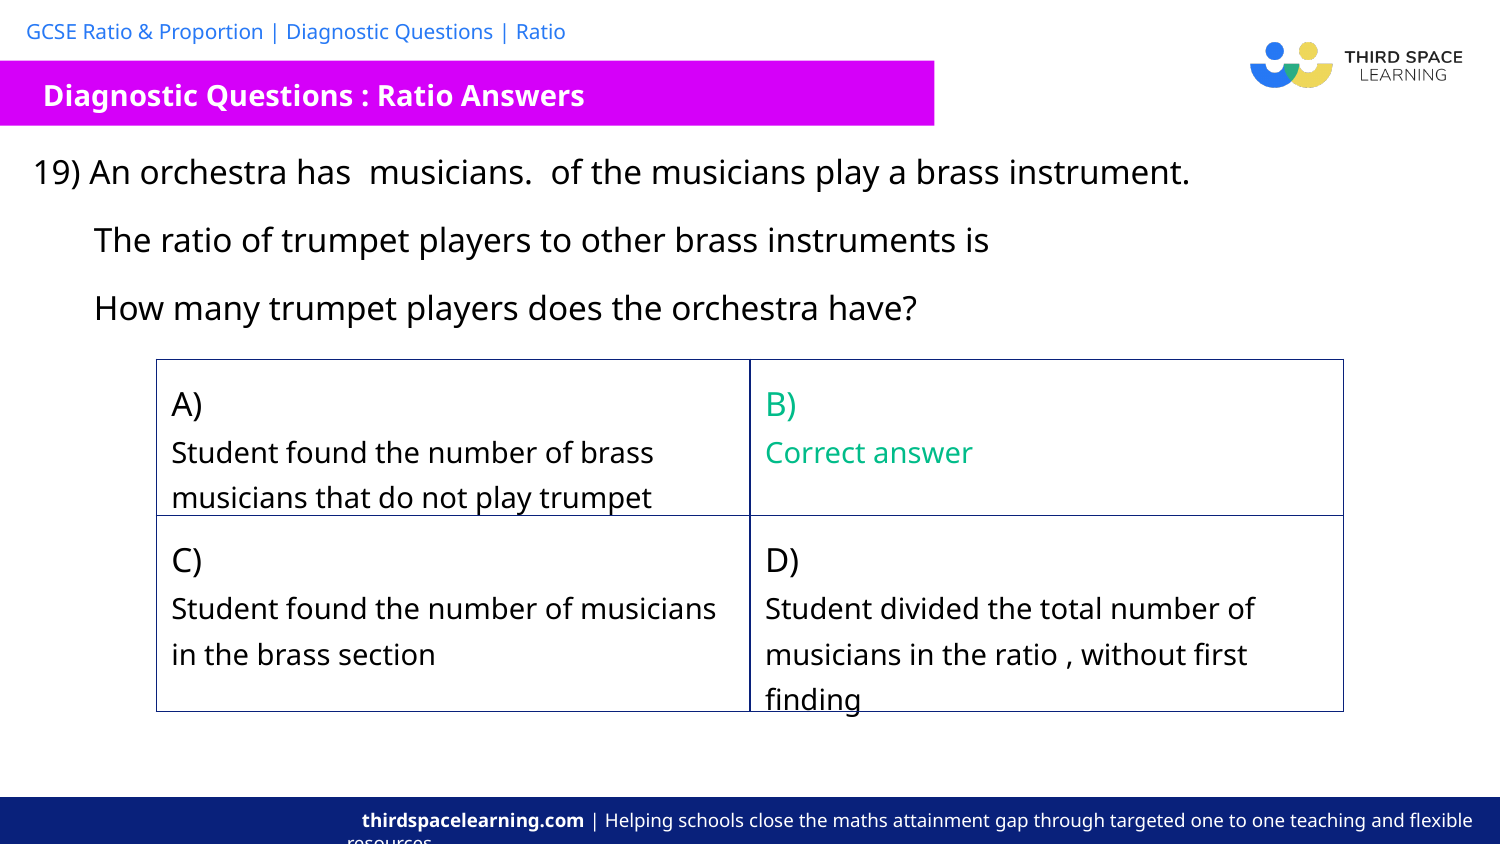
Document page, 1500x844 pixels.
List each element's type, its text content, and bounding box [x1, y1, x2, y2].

picture [1250, 33, 1465, 99]
text_box Diagnostic Questions : Ratio Answers [27, 61, 778, 127]
